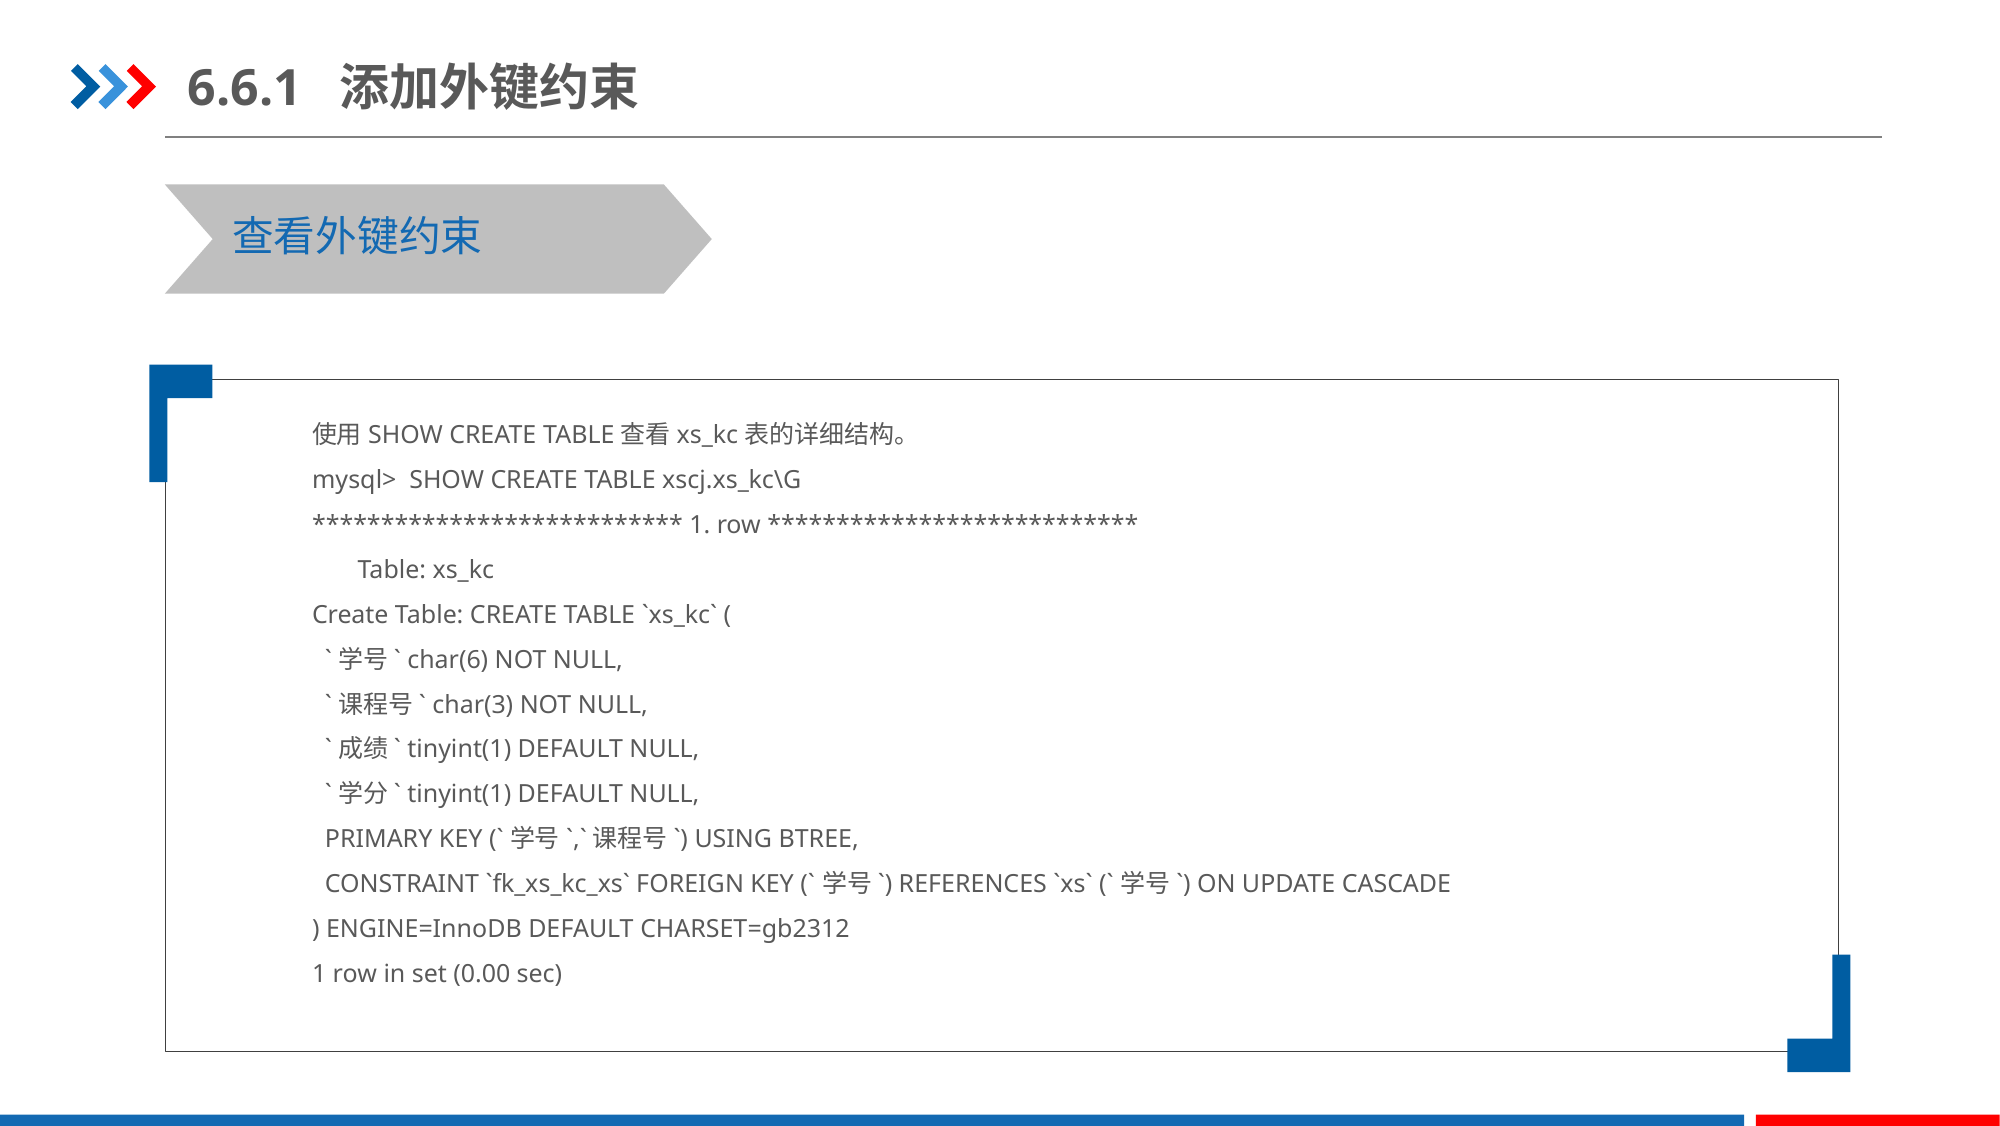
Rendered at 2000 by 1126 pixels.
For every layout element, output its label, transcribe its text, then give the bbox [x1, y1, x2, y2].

text_box [163, 378, 1841, 1053]
text_box 查看外键约束 [217, 202, 498, 267]
text_box [164, 184, 712, 294]
text_box [147, 363, 215, 484]
text_box [1785, 953, 1852, 1074]
text_box 6.6.1 添加外键约束 [187, 43, 827, 127]
